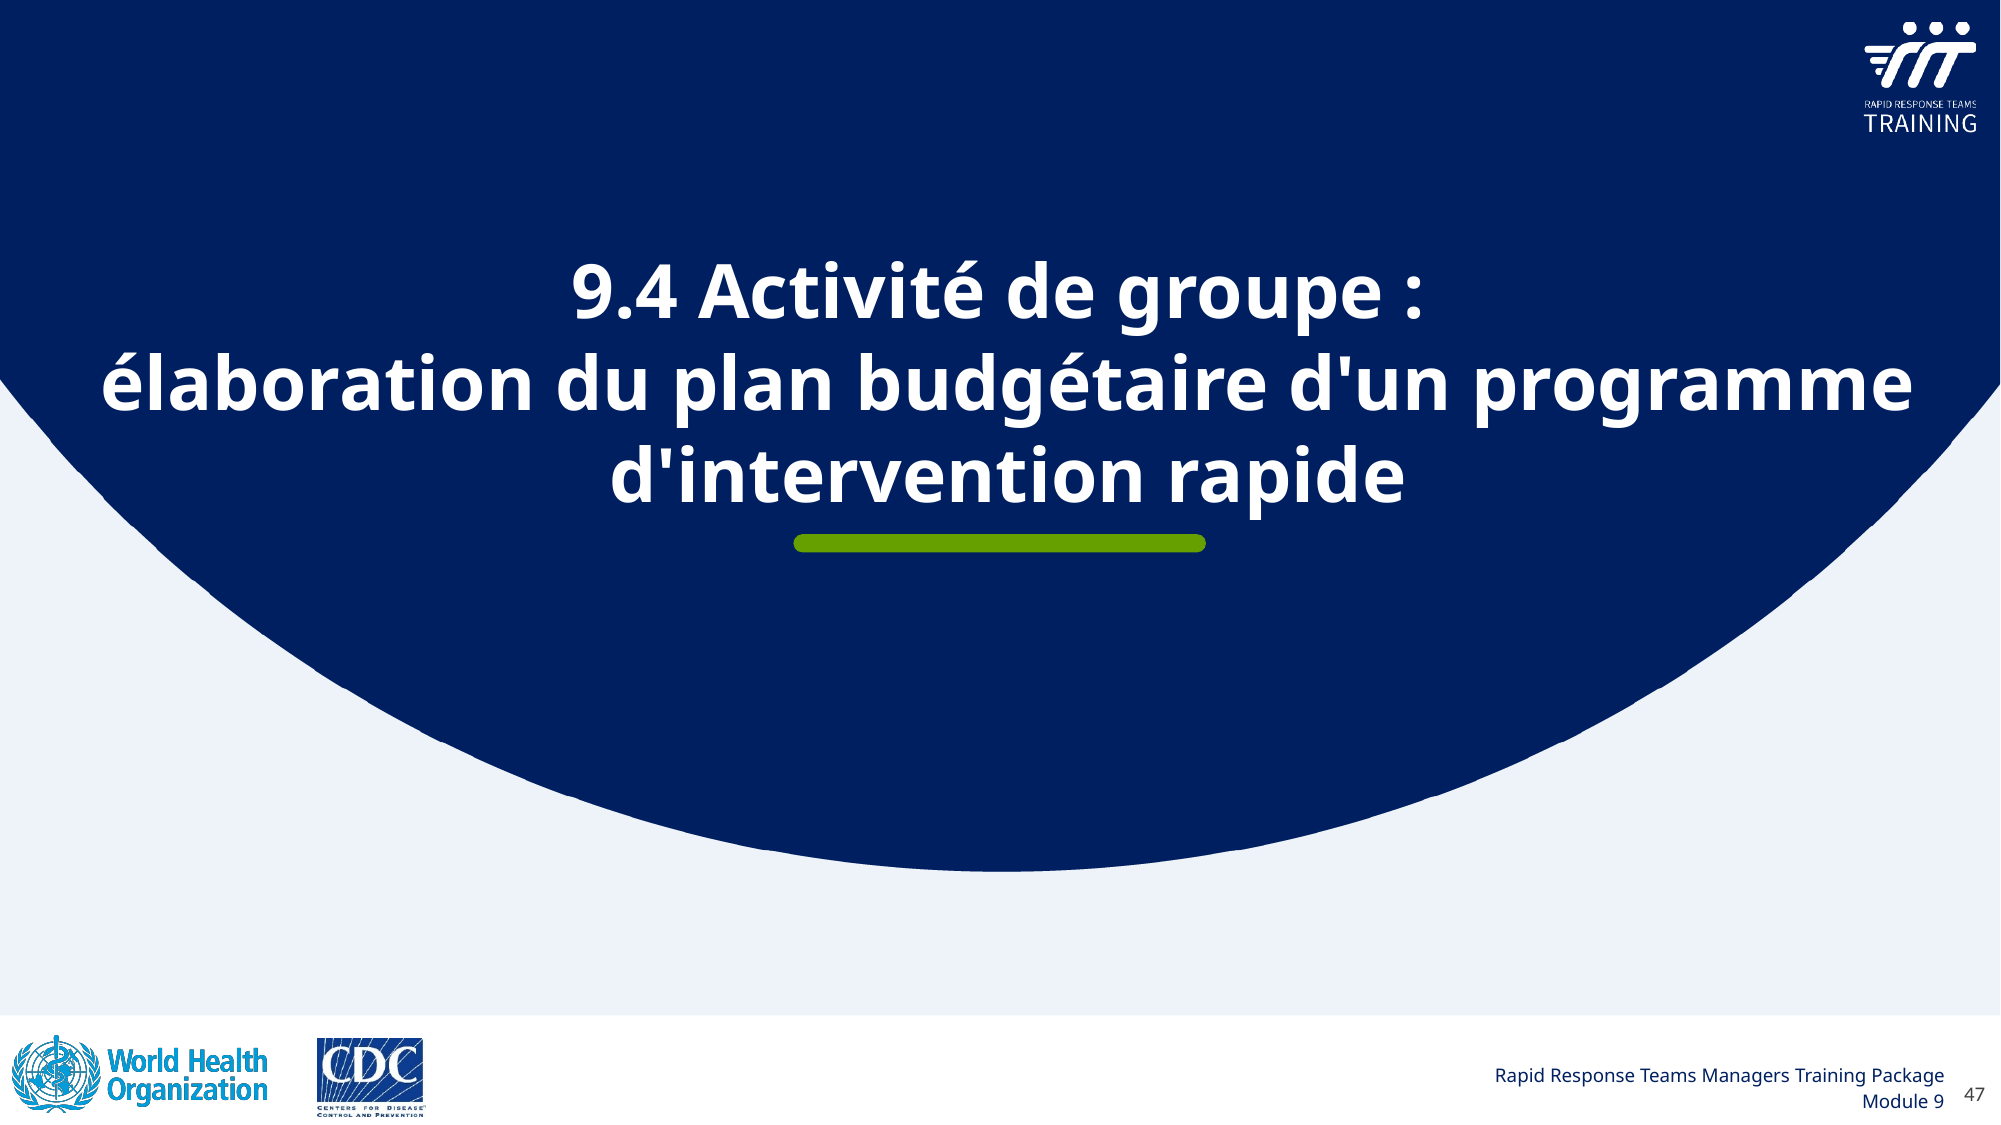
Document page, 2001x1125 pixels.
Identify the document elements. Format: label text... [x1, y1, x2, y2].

picture [36, 1088, 78, 1105]
picture [12, 1035, 54, 1068]
picture [12, 1083, 48, 1113]
picture [30, 1083, 37, 1091]
picture [59, 1035, 267, 1113]
picture [0, 0, 2001, 904]
picture [34, 1054, 43, 1078]
picture [46, 1056, 54, 1062]
picture [22, 1062, 26, 1077]
picture [317, 1038, 426, 1117]
picture [71, 1053, 90, 1091]
picture [24, 1054, 36, 1087]
slide_number 47 [1938, 1073, 2000, 1125]
list 9.4 Activité de groupe : élaboration du plan budgétaire d'un programme d'intervention rapide [76, 229, 1940, 538]
picture [40, 1062, 47, 1070]
picture [50, 1108, 62, 1113]
